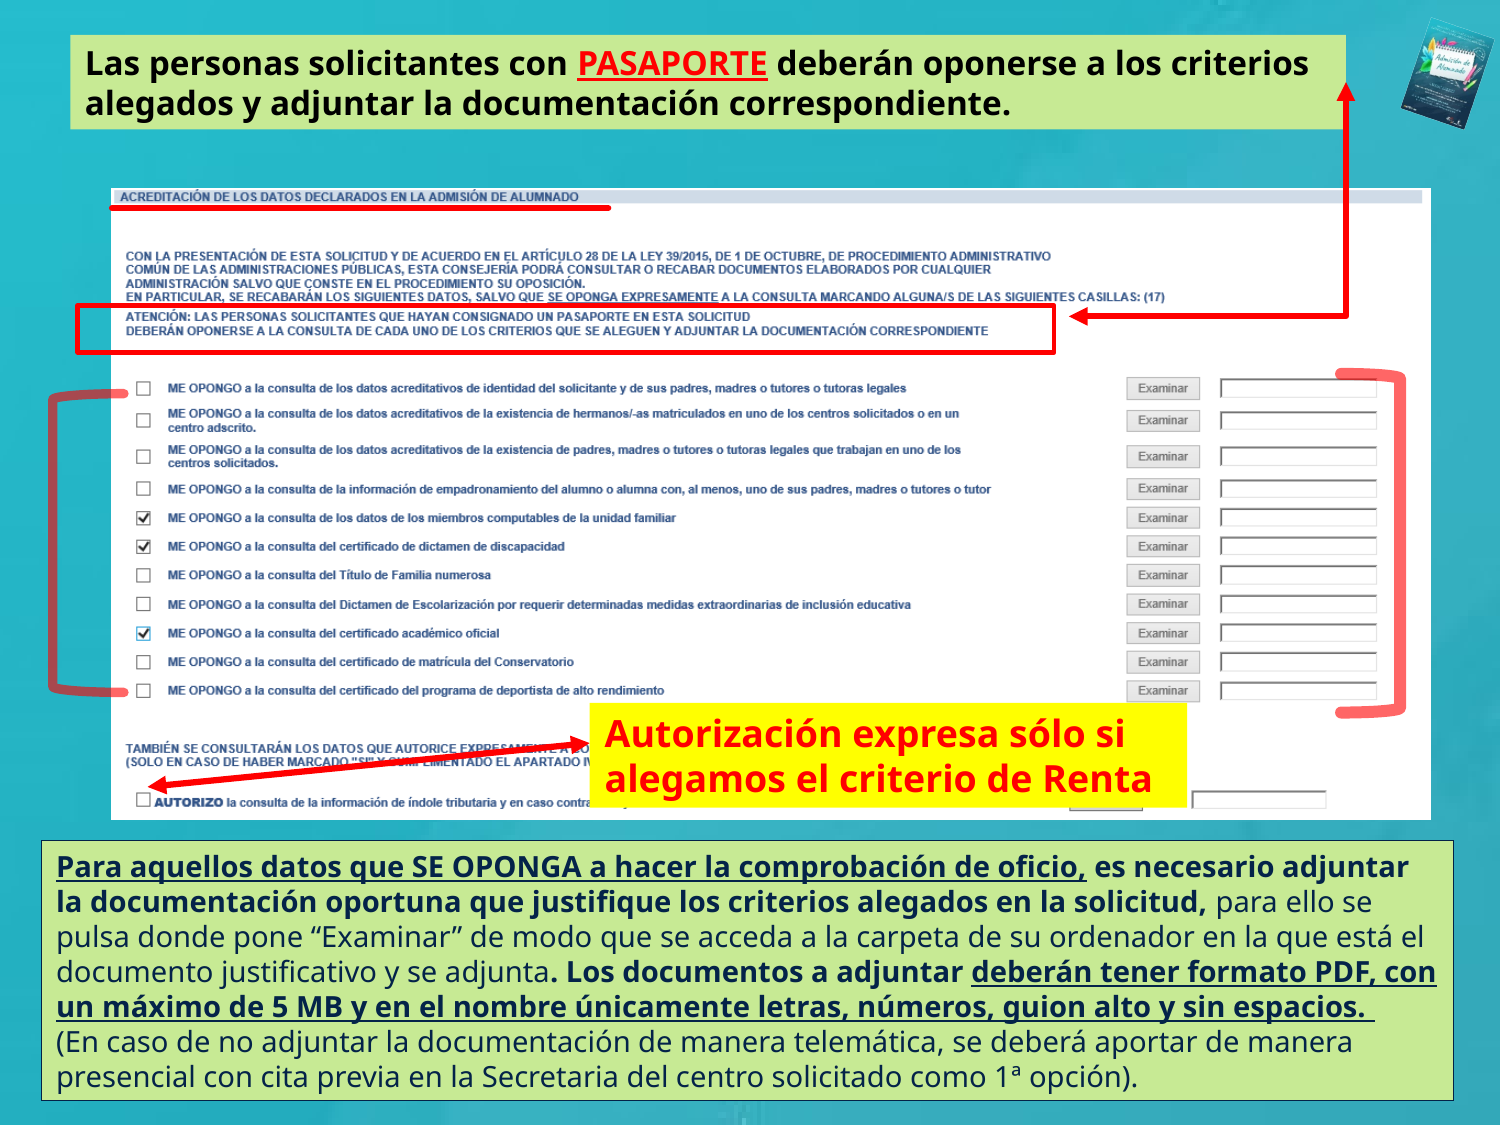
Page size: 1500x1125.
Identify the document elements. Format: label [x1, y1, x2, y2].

text_box [147, 742, 590, 788]
text_box [1068, 82, 1347, 317]
picture [0, 0, 1500, 1125]
